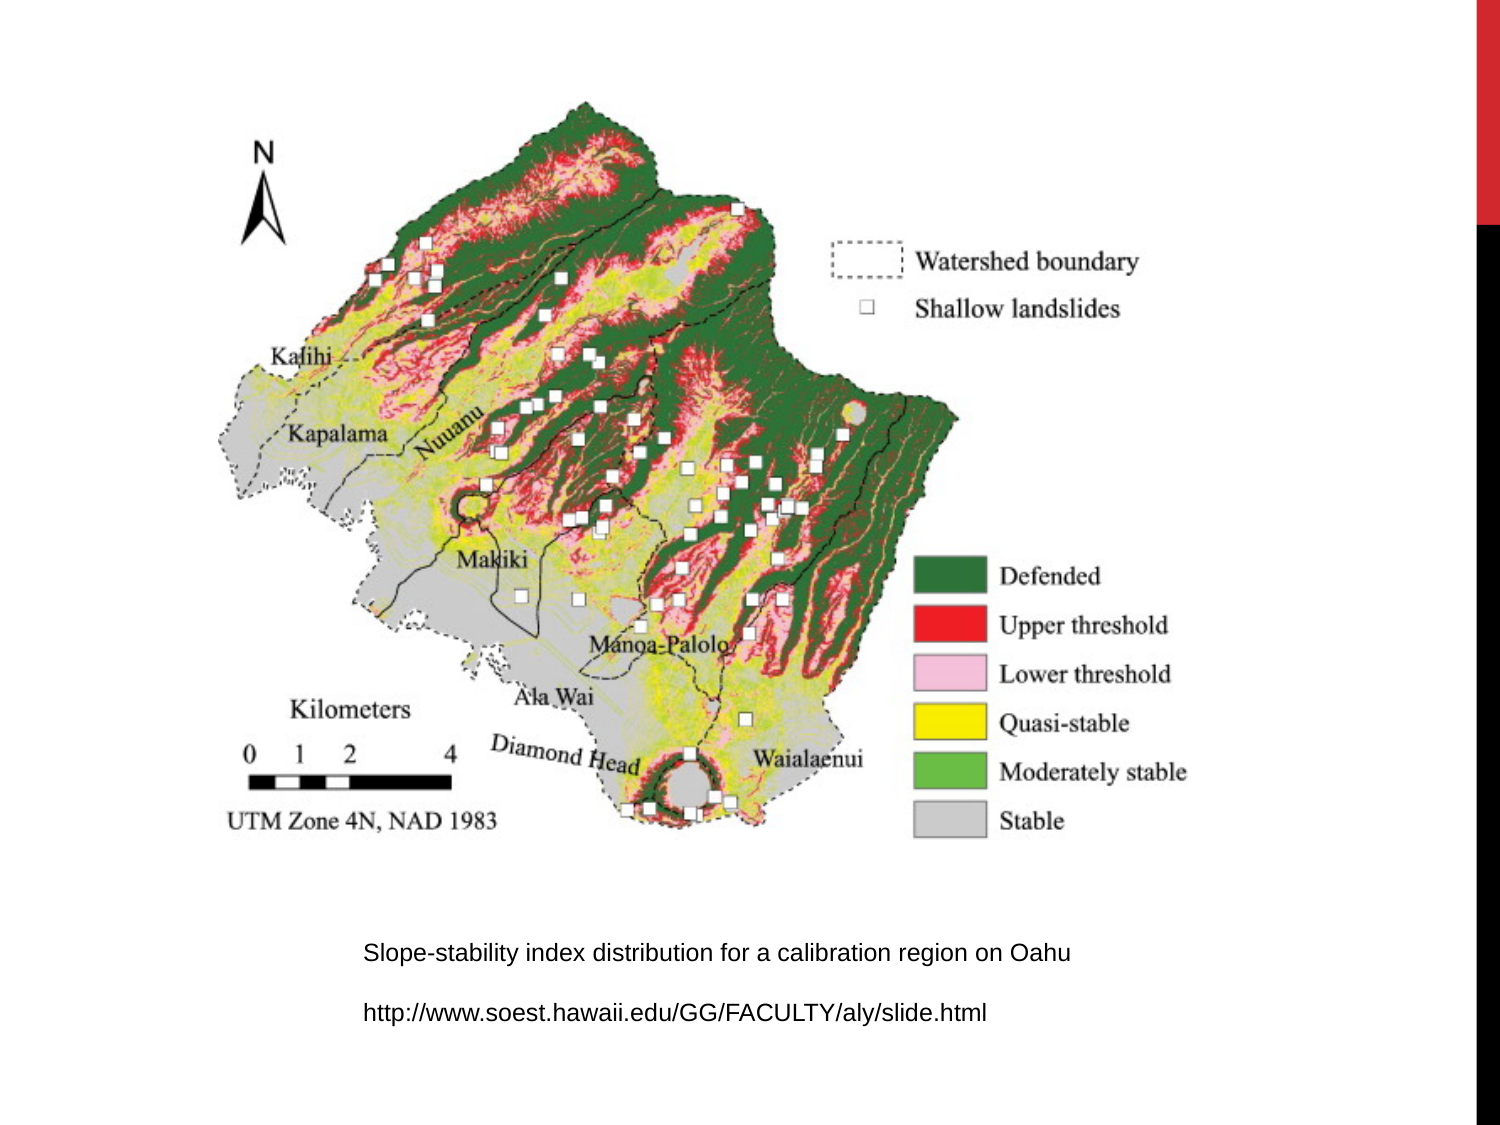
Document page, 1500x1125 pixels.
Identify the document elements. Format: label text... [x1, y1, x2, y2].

text_box Slope-stability index distribution for a calibration region on Oahu http://www.soest.hawaii.edu/GG/FACULTY/aly/slide.html [348, 928, 1099, 1034]
picture [217, 101, 1188, 841]
